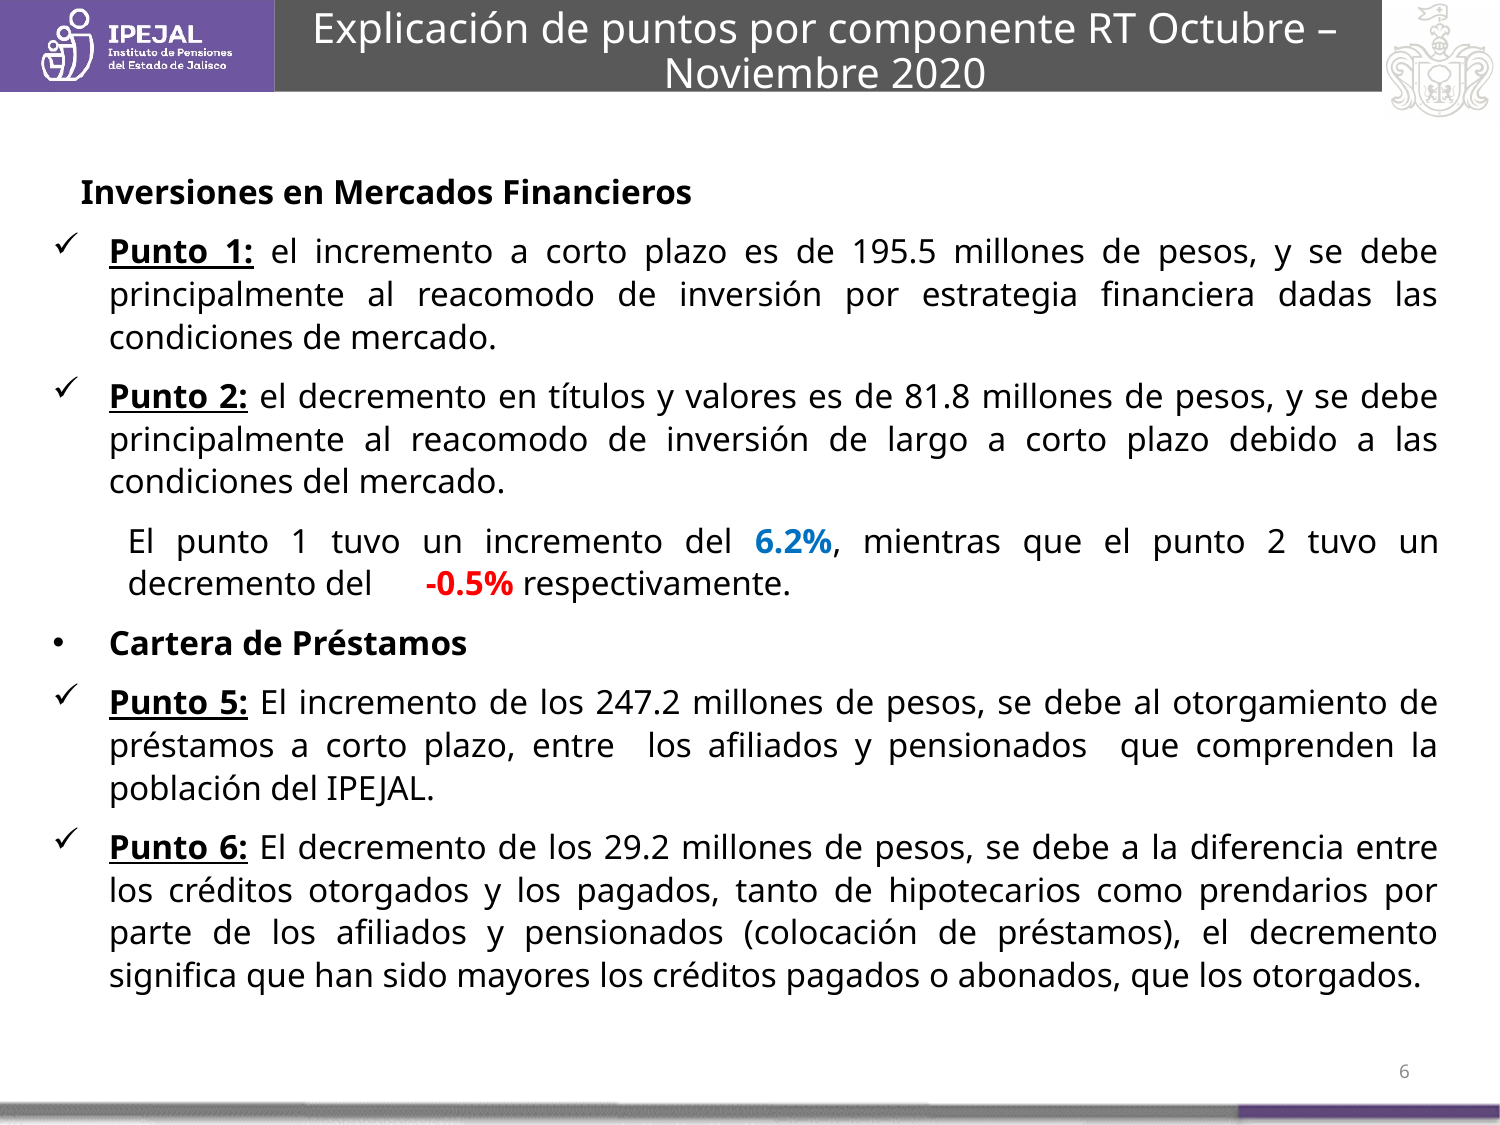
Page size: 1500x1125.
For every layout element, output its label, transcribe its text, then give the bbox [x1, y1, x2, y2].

text_box Explicación de puntos por componente RT Octubre – Noviembre 2020 [272, 0, 1378, 86]
text_box Inversiones en Mercados Financieros Punto 1: el incremento a corto plazo es de 195.5 millones de pesos, y se debe principalmente al reacomodo de inversión por estrategia financiera dadas las condiciones de mercado. Punto 2: el decremento en títulos y valores es de 81.8 millones de pesos, y se debe principalmente al reacomodo de inversión de largo a corto plazo debido a las condiciones del mercado. El punto 1 tuvo un incremento del 6.2%, mientras que el punto 2 tuvo un decremento del -0.5% respectivamente. Cartera de Préstamos Punto 5: El incremento de los 247.2 millones de pesos, se debe al otorgamiento de préstamos a corto plazo, entre los afiliados y pensionados que comprenden la población del IPEJAL. Punto 6: El decremento de los 29.2 millones de pesos, se debe a la diferencia entre los créditos otorgados y los pagados, tanto de hipotecarios como prendarios por parte de los afiliados y pensionados (colocación de préstamos), el decremento significa que han sido mayores los créditos pagados o abonados, que los otorgados. [37, 160, 1456, 1002]
picture [0, 0, 275, 92]
slide_number 6 [1074, 1042, 1425, 1103]
picture [0, 1096, 1500, 1125]
